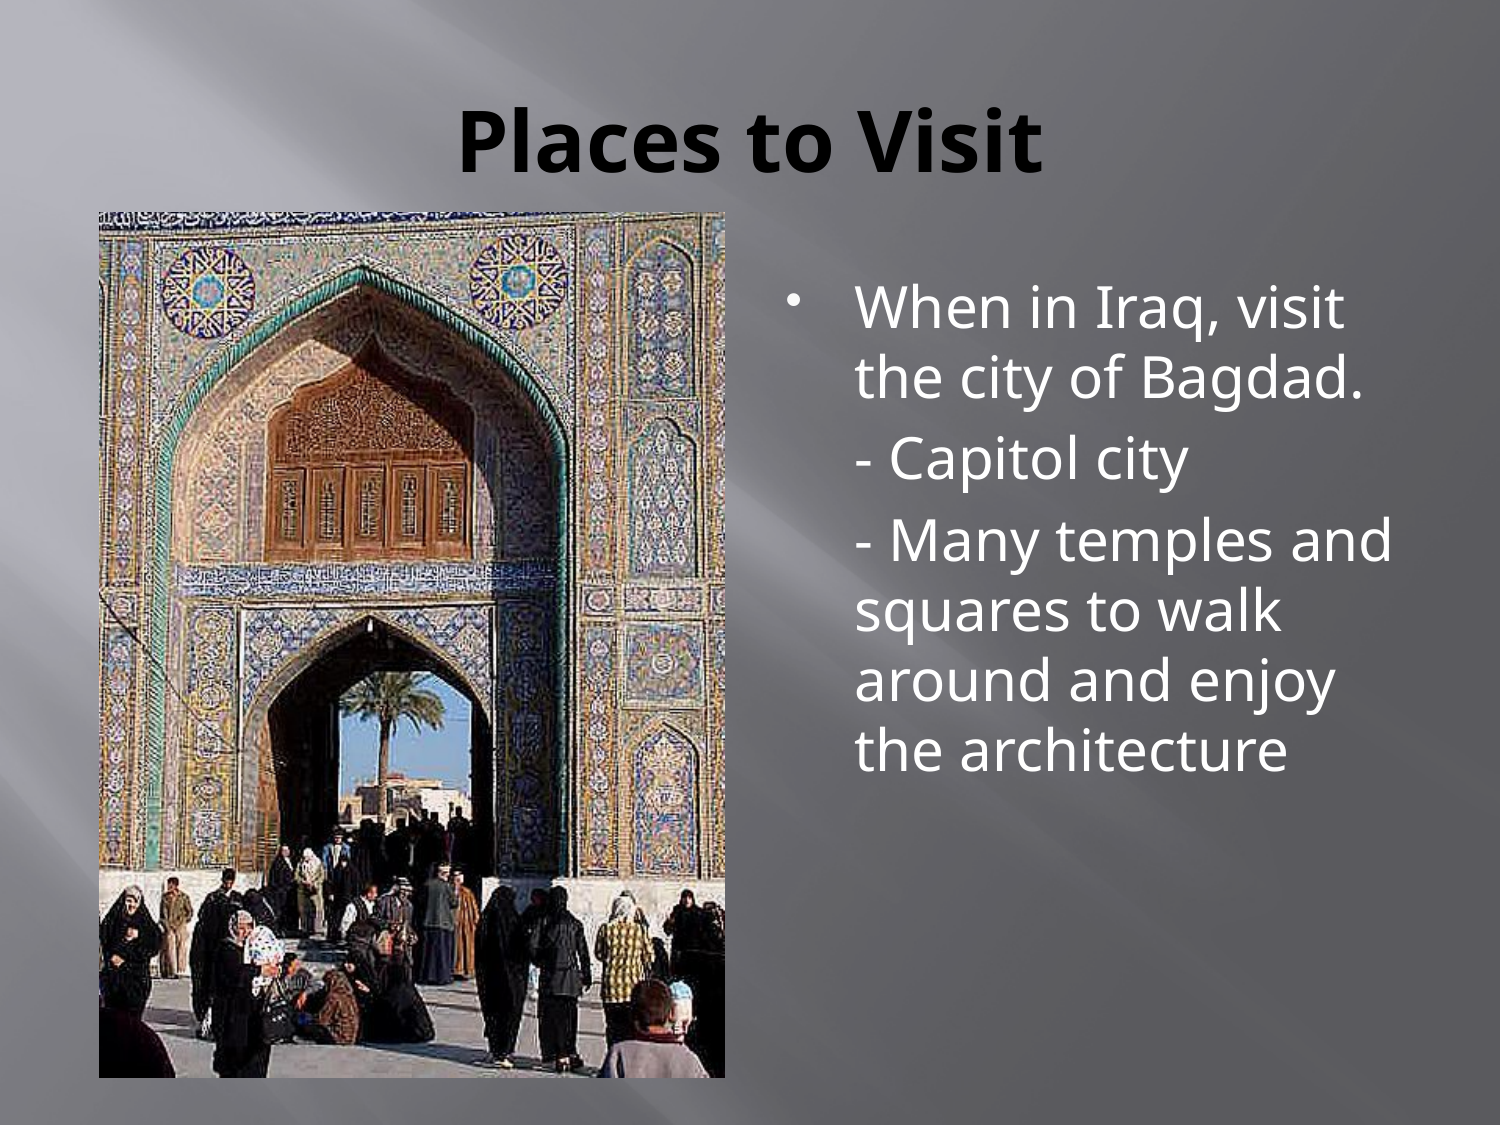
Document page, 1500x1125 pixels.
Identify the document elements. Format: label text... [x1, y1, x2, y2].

picture [99, 212, 726, 1079]
list When in Iraq, visit the city of Bagdad. - Capitol city - Many temples and squares to walk around and enjoy the architecture [768, 262, 1426, 1036]
title Places to Visit [75, 45, 1425, 233]
